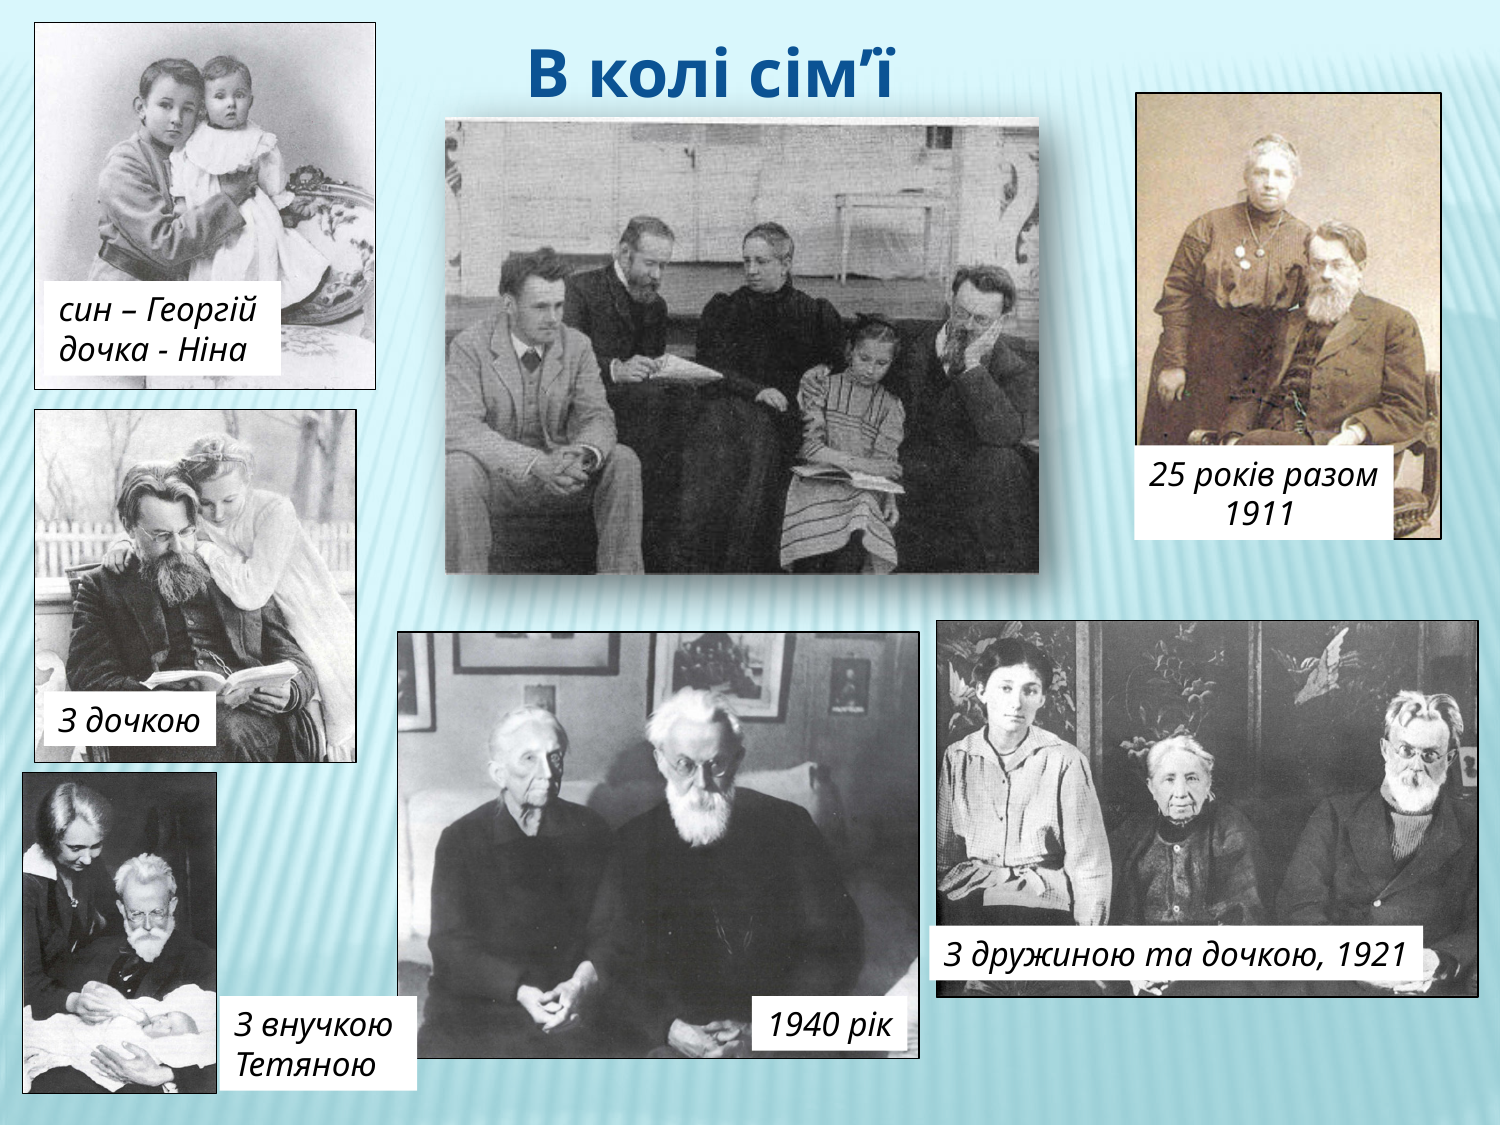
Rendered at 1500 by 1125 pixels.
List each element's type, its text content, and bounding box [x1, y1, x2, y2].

picture [34, 409, 356, 762]
picture [34, 23, 376, 390]
picture [937, 620, 1478, 997]
picture [1136, 93, 1441, 539]
picture [398, 632, 919, 1059]
text_box В колі сім’ї [510, 23, 910, 99]
text_box З внучкою Тетяною [225, 996, 418, 1091]
picture [23, 773, 217, 1094]
picture [445, 116, 1039, 575]
